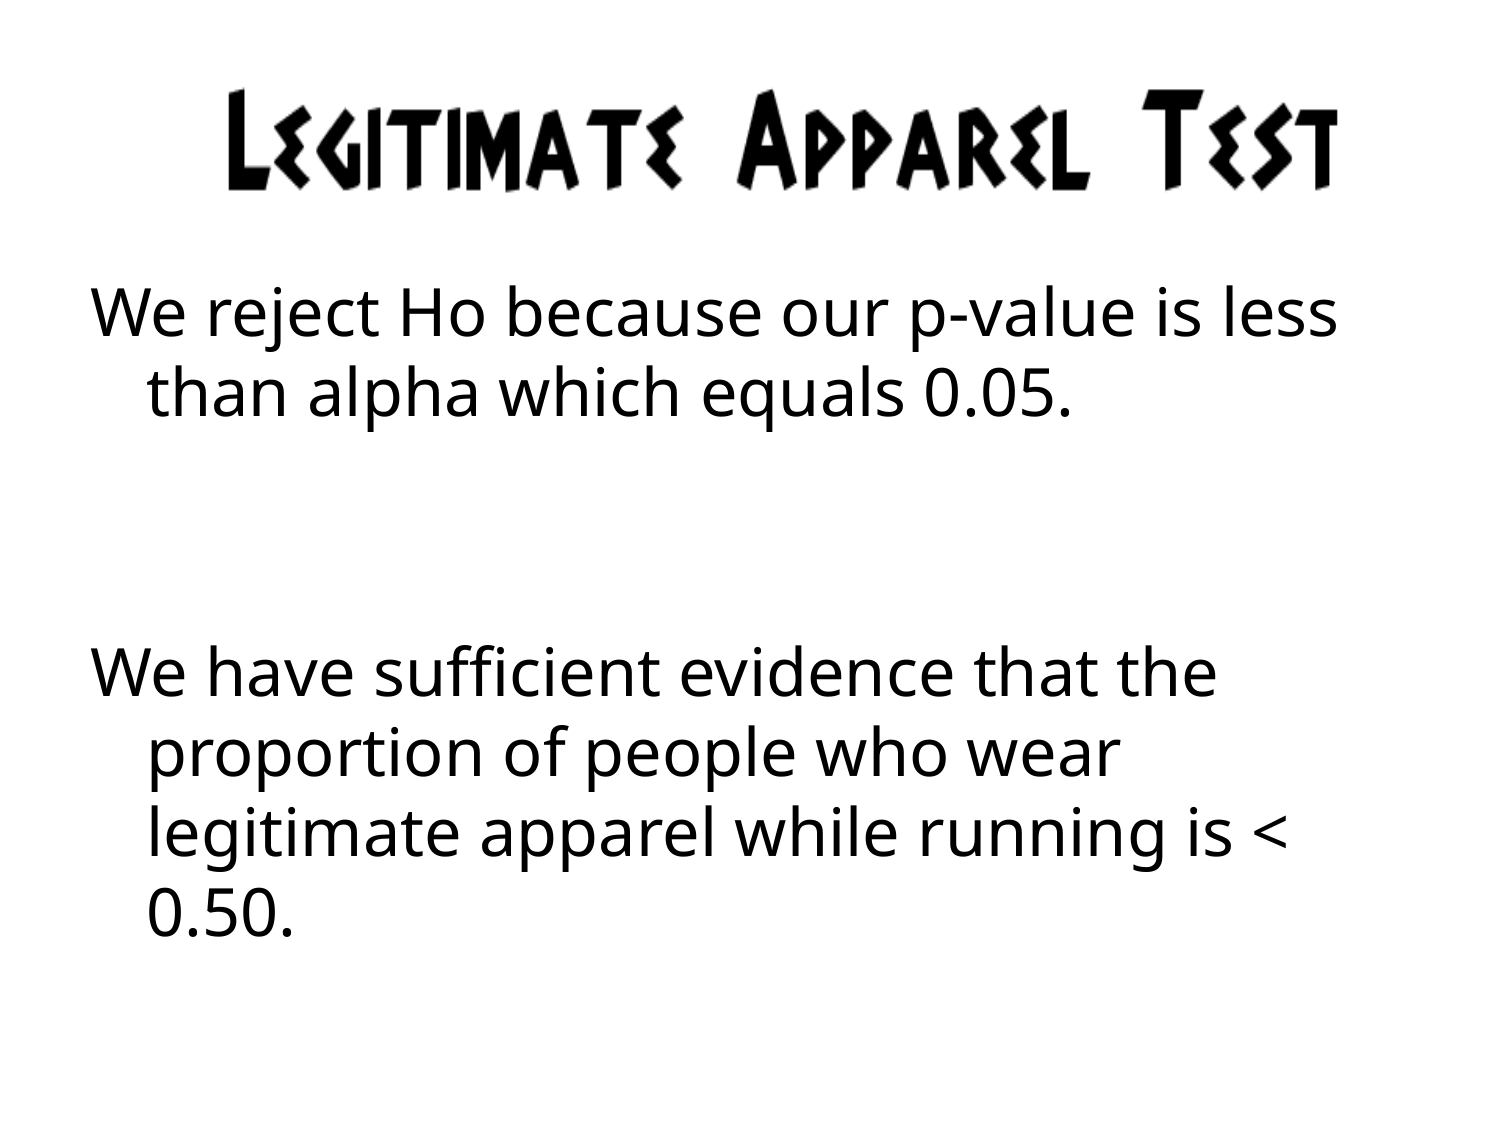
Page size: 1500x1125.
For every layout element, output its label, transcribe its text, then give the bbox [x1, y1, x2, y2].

list We reject Ho because our p-value is less than alpha which equals 0.05. We have sufficient evidence that the proportion of people who wear legitimate apparel while running is < 0.50. [75, 262, 1425, 1005]
picture [224, 62, 1357, 238]
